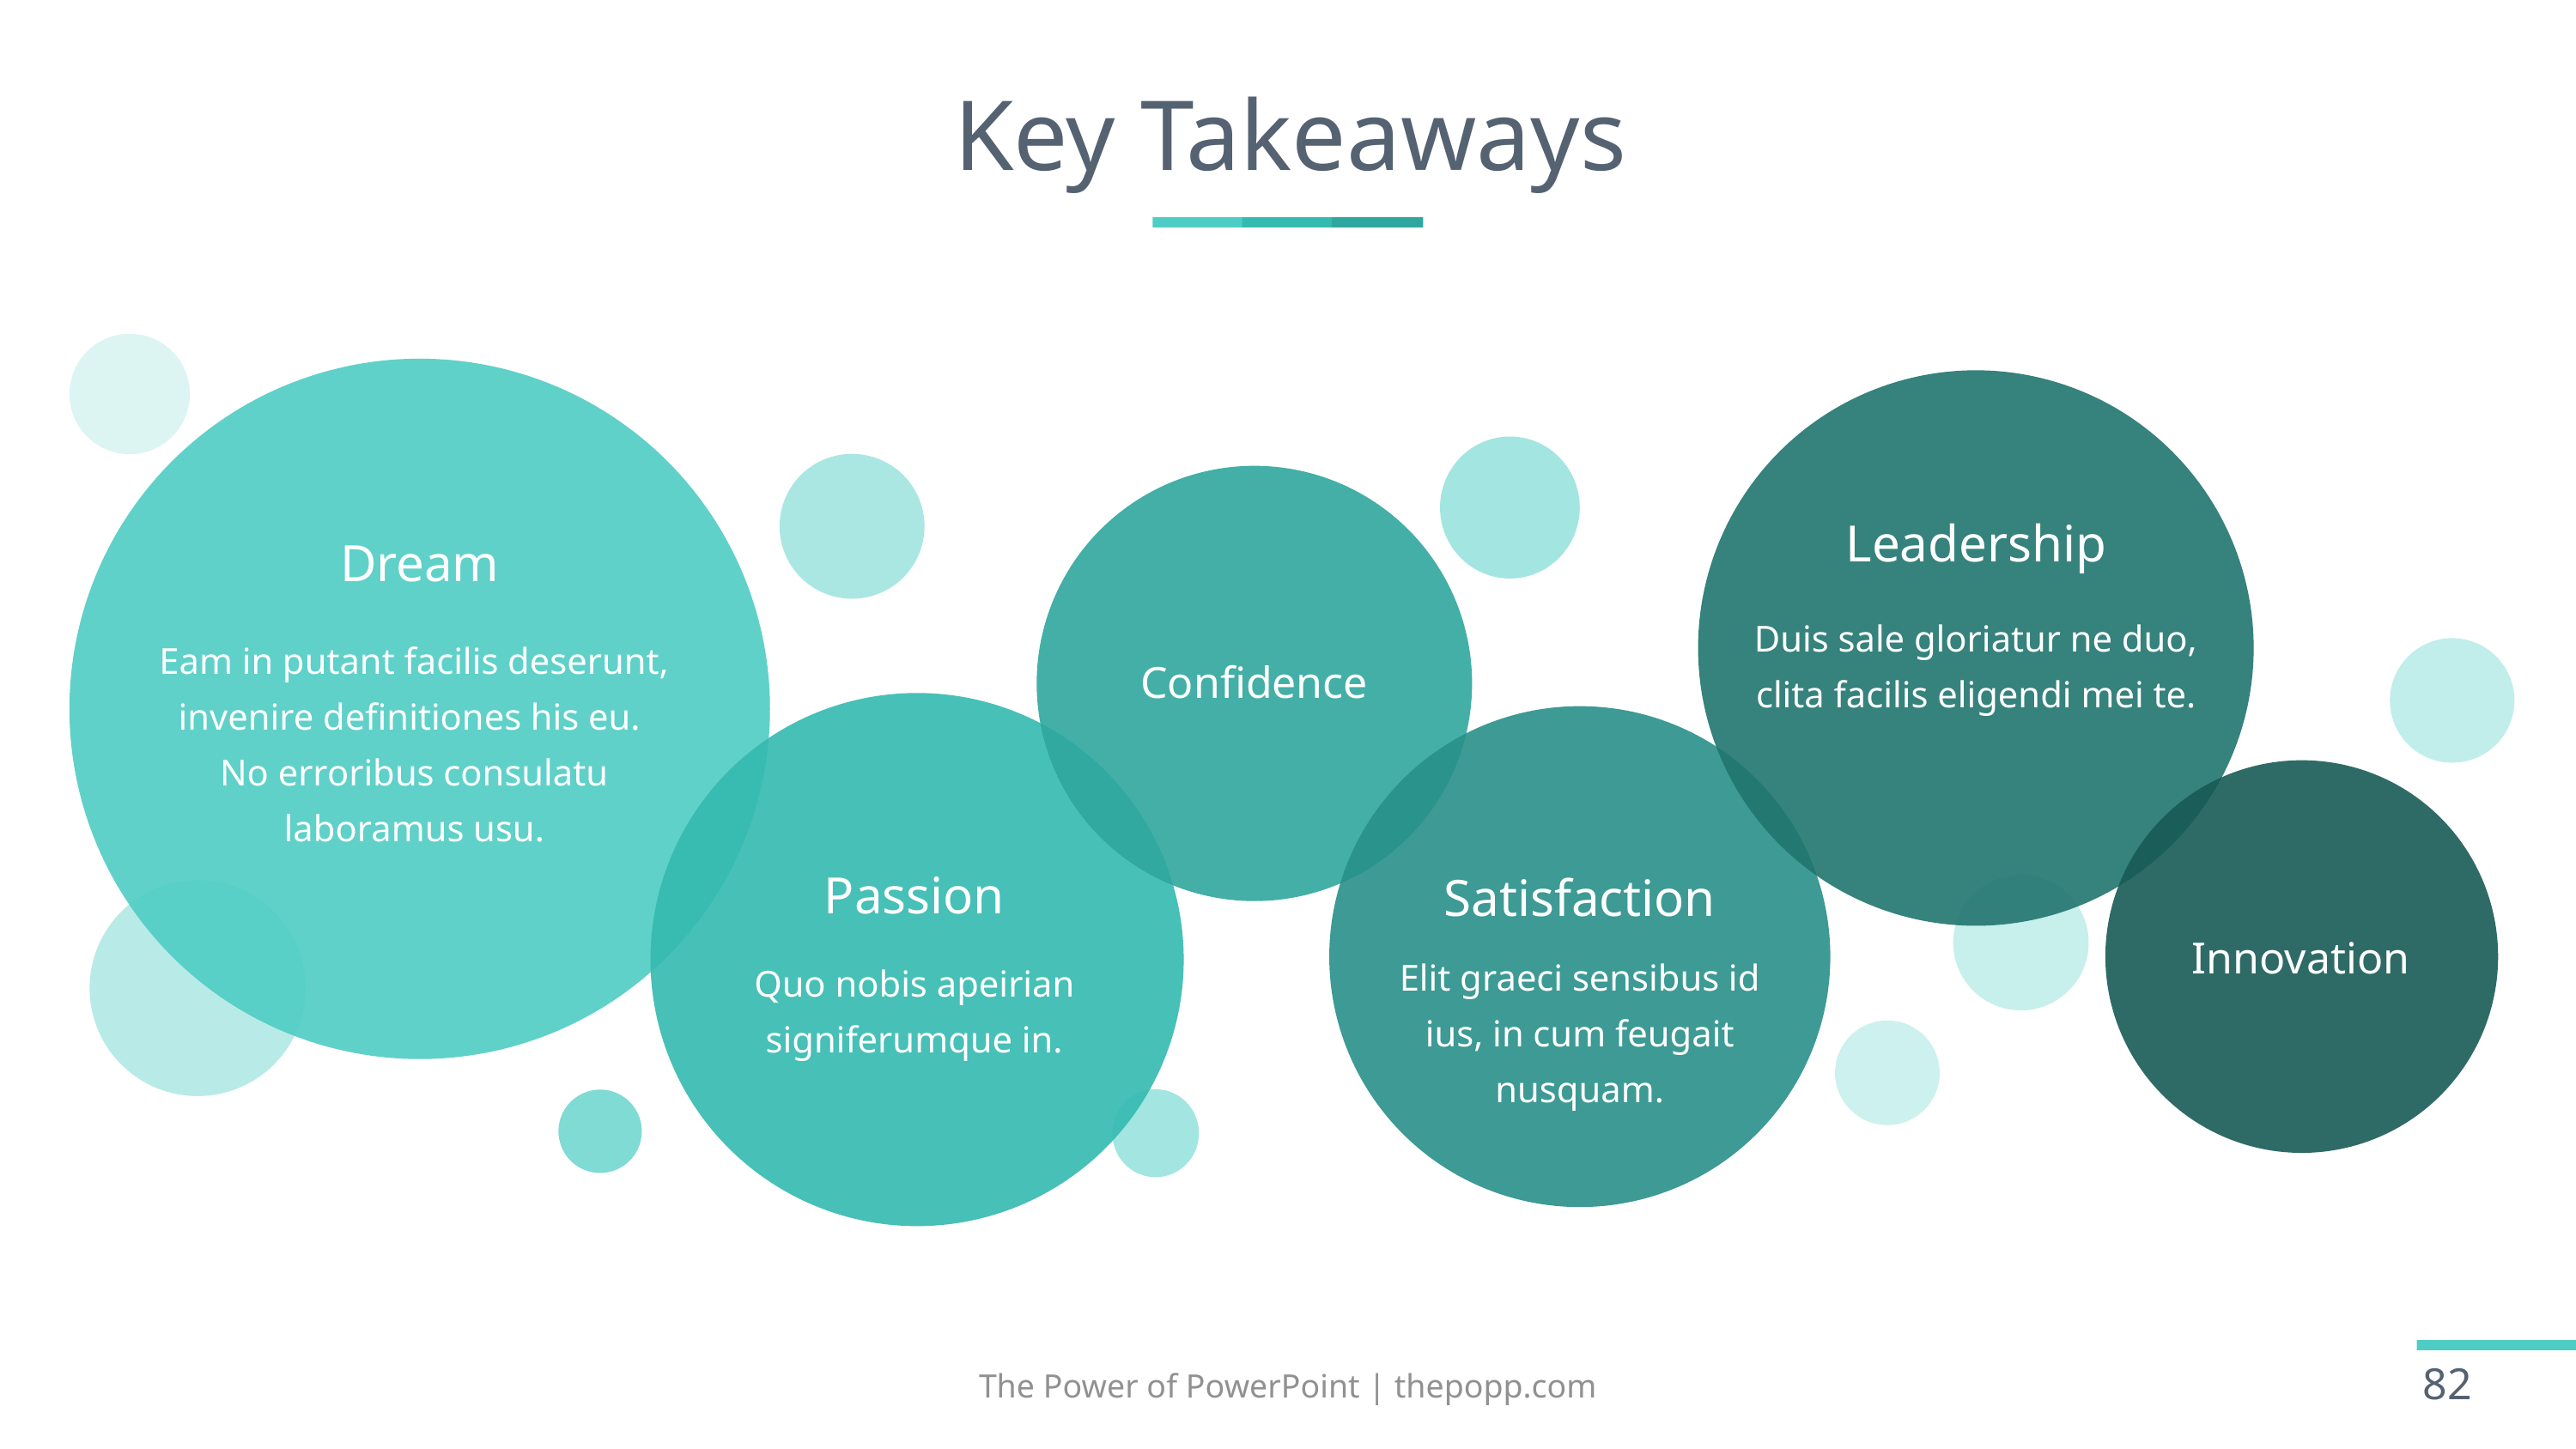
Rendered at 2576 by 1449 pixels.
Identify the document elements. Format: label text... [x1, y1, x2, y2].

list Dream [94, 524, 744, 598]
list Eam in putant facilis deserunt, invenire definitiones his eu. No erroribus consulatu laboramus usu. [137, 619, 692, 893]
list Passion [691, 758, 1138, 931]
list Quo nobis apeirian signiferumque in. [653, 942, 1176, 1128]
list Elit graeci sensibus id ius, in cum feugait nusquam. [1353, 936, 1807, 1122]
list Leadership [1705, 504, 2246, 579]
list Duis sale gloriatur ne duo, clita facilis eligendi mei te. [1715, 597, 2237, 783]
list Confidence [1043, 599, 1466, 763]
slide_number 82 [2409, 1351, 2576, 1421]
list Satisfaction [1357, 761, 1803, 933]
title Key Takeaways [69, 49, 2512, 230]
list Innovation [2123, 865, 2480, 1048]
footer The Power of PowerPoint | thepopp.com [853, 1349, 1723, 1427]
